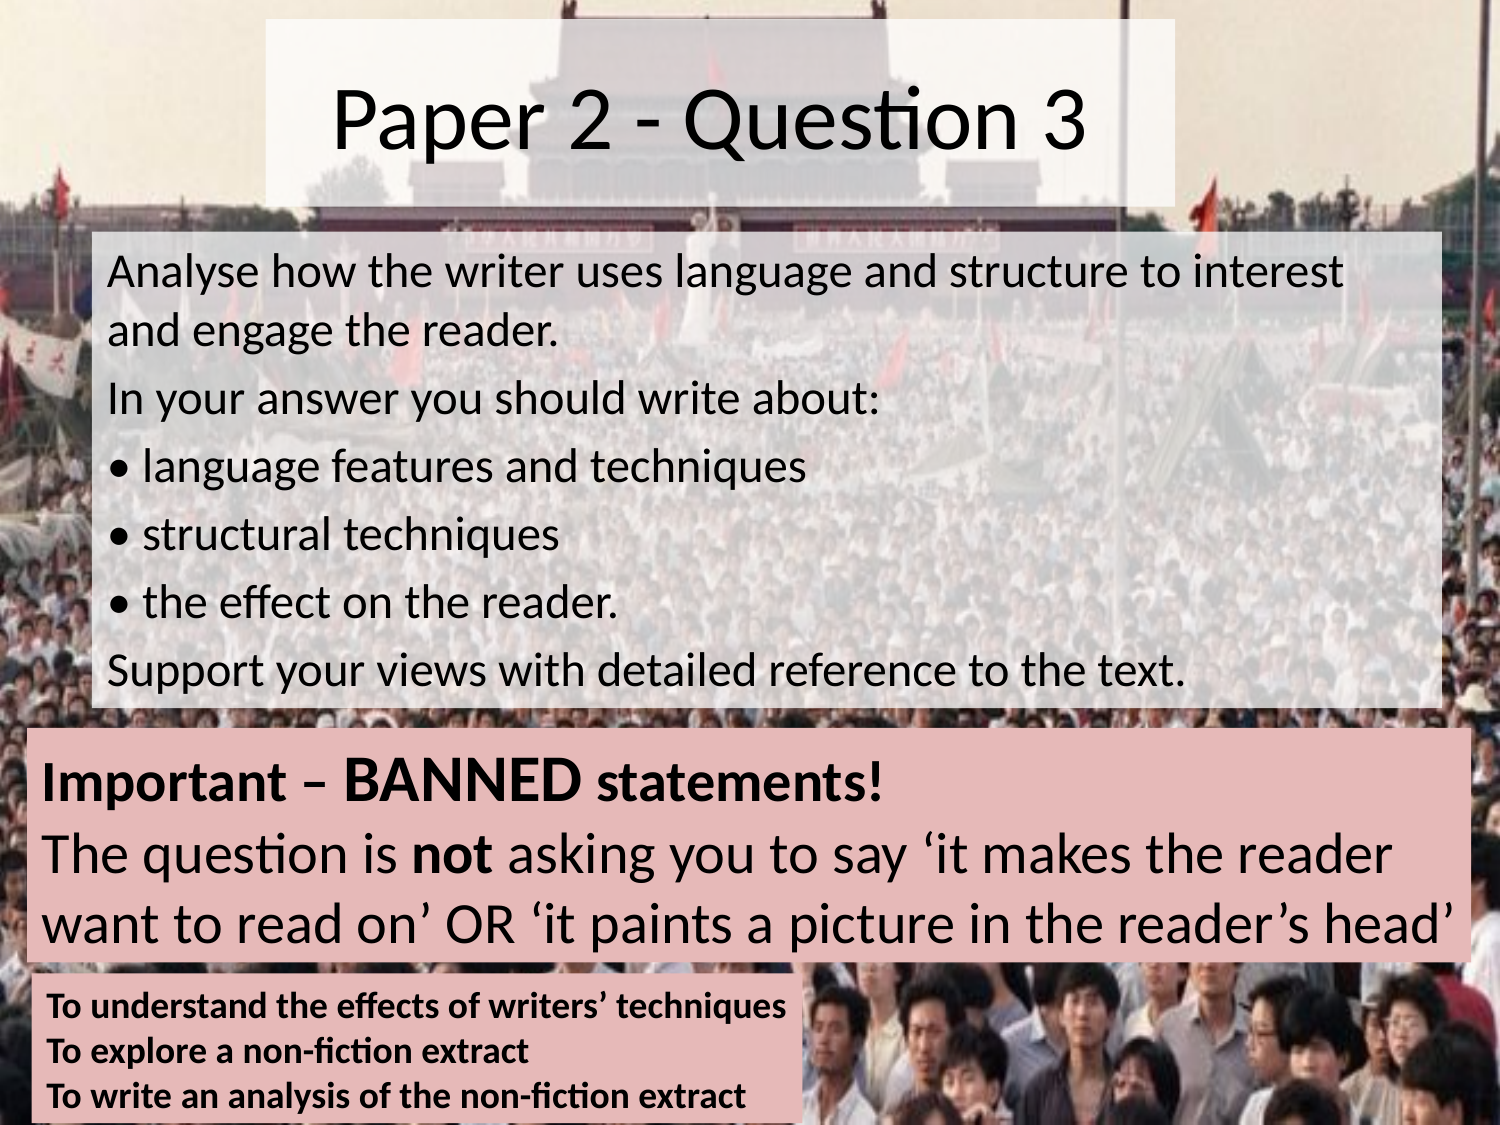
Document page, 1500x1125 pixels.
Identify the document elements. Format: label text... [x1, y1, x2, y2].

text_box To understand the effects of writers’ techniques To explore a non-fiction extract To write an analysis of the non-fiction extract [31, 973, 803, 1124]
list Analyse how the writer uses language and structure to interest and engage the reader. In your answer you should write about: • language features and techniques • structural techniques • the effect on the reader. Support your views with detailed reference to the text. [91, 231, 1442, 709]
title Paper 2 - Question 3 [265, 19, 1176, 207]
text_box Important – BANNED statements! The question is not asking you to say ‘it makes the reader want to read on’ OR ‘it paints a picture in the reader’s head’ [27, 727, 1472, 963]
picture [0, 0, 1500, 1125]
